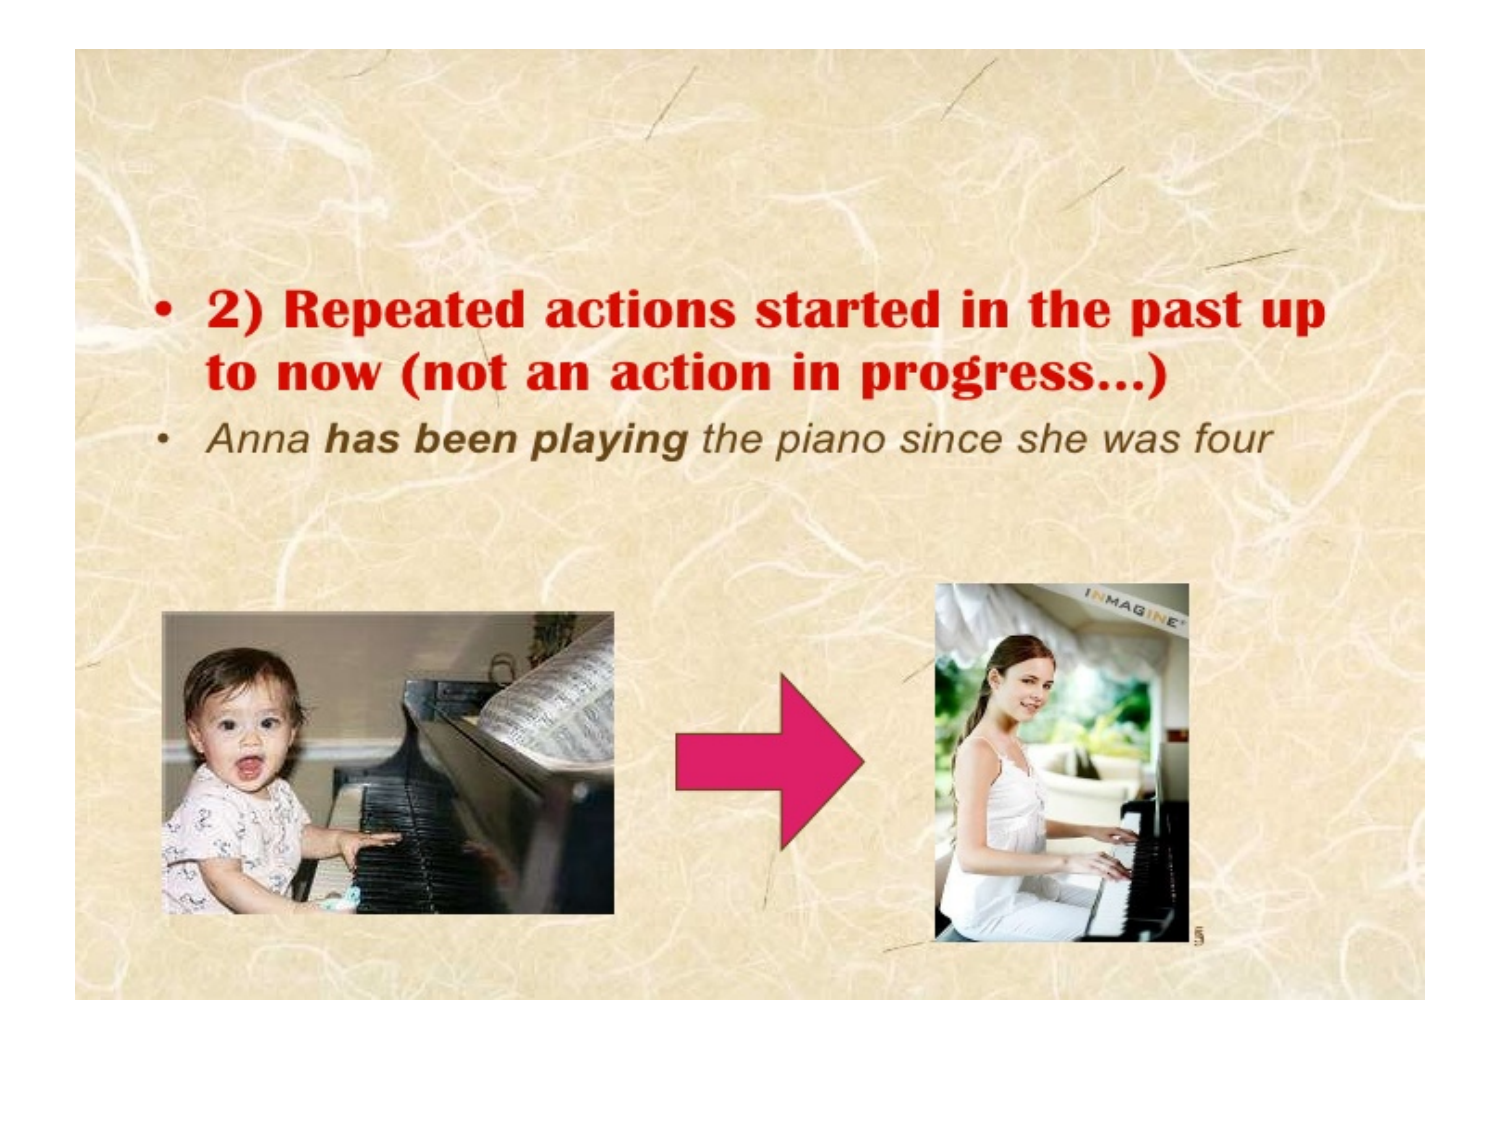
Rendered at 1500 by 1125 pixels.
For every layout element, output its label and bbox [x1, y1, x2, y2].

picture [74, 49, 1426, 1001]
